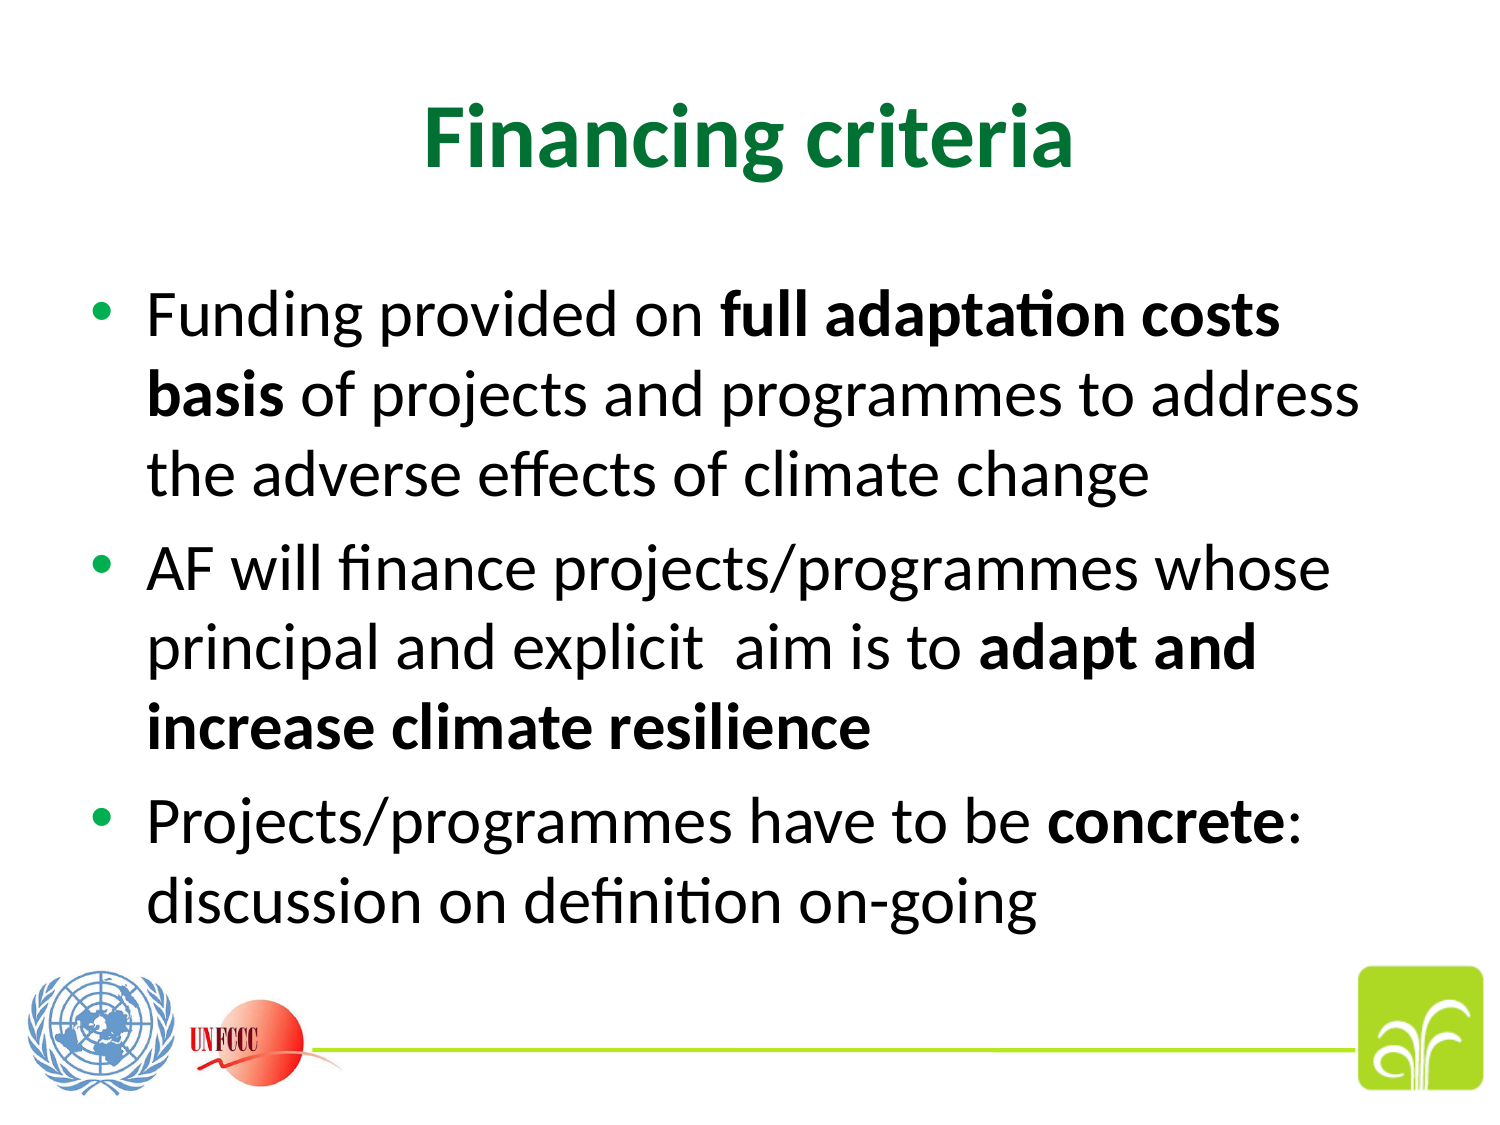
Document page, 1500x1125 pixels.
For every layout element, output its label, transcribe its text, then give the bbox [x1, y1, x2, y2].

list Funding provided on full adaptation costs basis of projects and programmes to address the adverse effects of climate change AF will finance projects/programmes whose principal and explicit aim is to adapt and increase climate resilience Projects/programmes have to be concrete: discussion on definition on-going [74, 262, 1426, 1006]
title Financing criteria [74, 37, 1426, 226]
picture [24, 962, 351, 1106]
picture [1324, 948, 1500, 1105]
